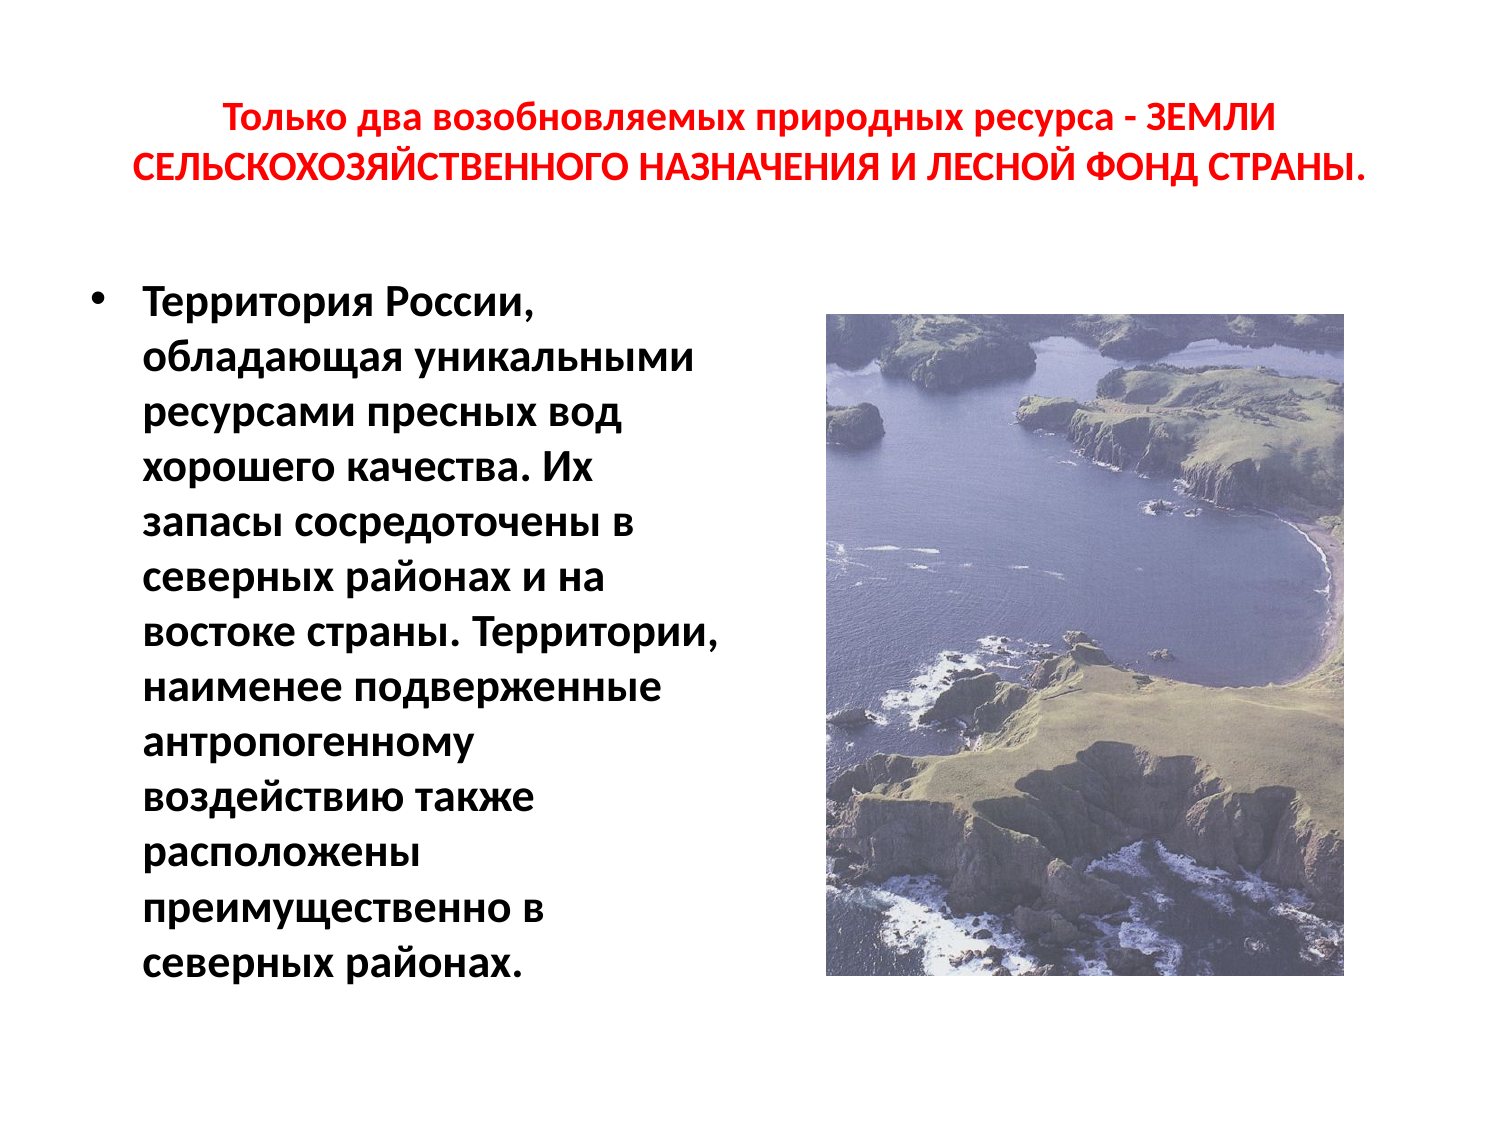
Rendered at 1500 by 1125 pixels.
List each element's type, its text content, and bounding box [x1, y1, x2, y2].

title Только два возобновляемых природных ресурса - ЗЕМЛИ СЕЛЬСКОХОЗЯЙСТВЕННОГО НАЗНАЧЕНИЯ И ЛЕСНОЙ ФОНД СТРАНЫ. [75, 45, 1425, 233]
list Территория России, обладающая уникальными ресурсами пресных вод хорошего качества. Их запасы сосредоточены в северных районах и на востоке страны. Территории, наименее подверженные антропогенному воздействию также расположены преимущественно в северных районах. [75, 262, 738, 1005]
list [825, 314, 1344, 977]
